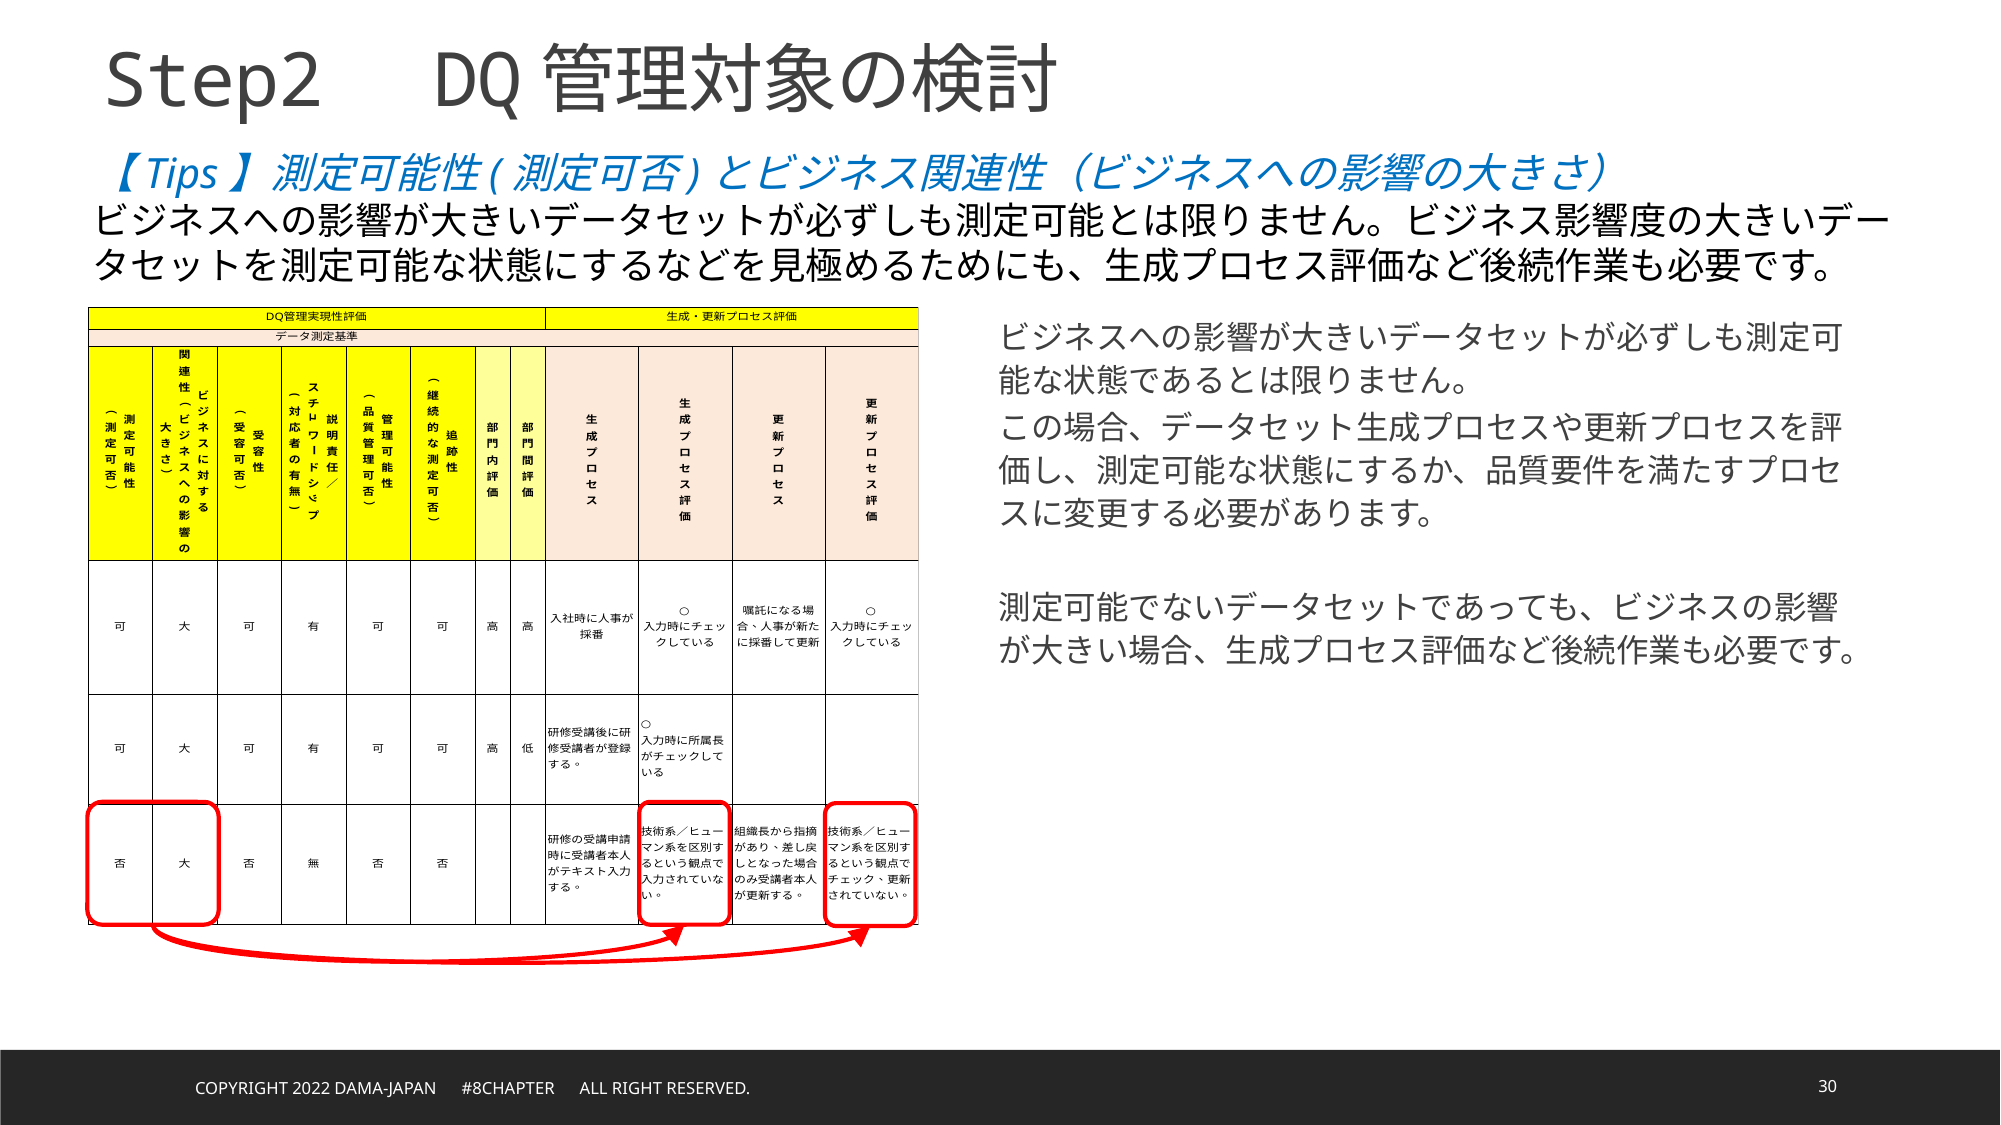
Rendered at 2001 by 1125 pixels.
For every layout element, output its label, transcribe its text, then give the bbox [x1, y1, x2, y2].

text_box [418, 658, 422, 1125]
footer Copyright 2022 DAMA-JAPAN #8chapter All right reserved. [430, 1057, 507, 1118]
footer Copyright 2022 DAMA-JAPAN #8chapter All right reserved. [521, 1057, 1299, 1118]
picture [87, 306, 920, 926]
slide_number 30 [1803, 1057, 1932, 1118]
footer Copyright 2022 DAMA-JAPAN #8chapter All right reserved. [180, 1057, 415, 1118]
text_box Step2 DQ管理対象の検討 [87, 47, 1830, 130]
text_box ビジネスへの影響が大きいデータセットが必ずしも測定可能な状態であるとは限りません。 この場合、データセット生成プロセスや更新プロセスを評価し、測定可能な状態にするか、品質要件を満たすプロセスに変更する必要があります。 測定可能でないデータセットであっても、ビジネスの影響が大きい場合、生成プロセス評価など後続作業も必要です。 [969, 306, 1865, 715]
text_box 【Tips】測定可能性(測定可否)とビジネス関連性（ビジネスへの影響の大きさ） ビジネスへの影響が大きいデータセットが必ずしも測定可能とは限りません。ビジネス影響度の大きいデータセットを測定可能な状態にするなどを見極めるためにも、生成プロセス評価など後続作業も必要です。 [78, 139, 1922, 295]
